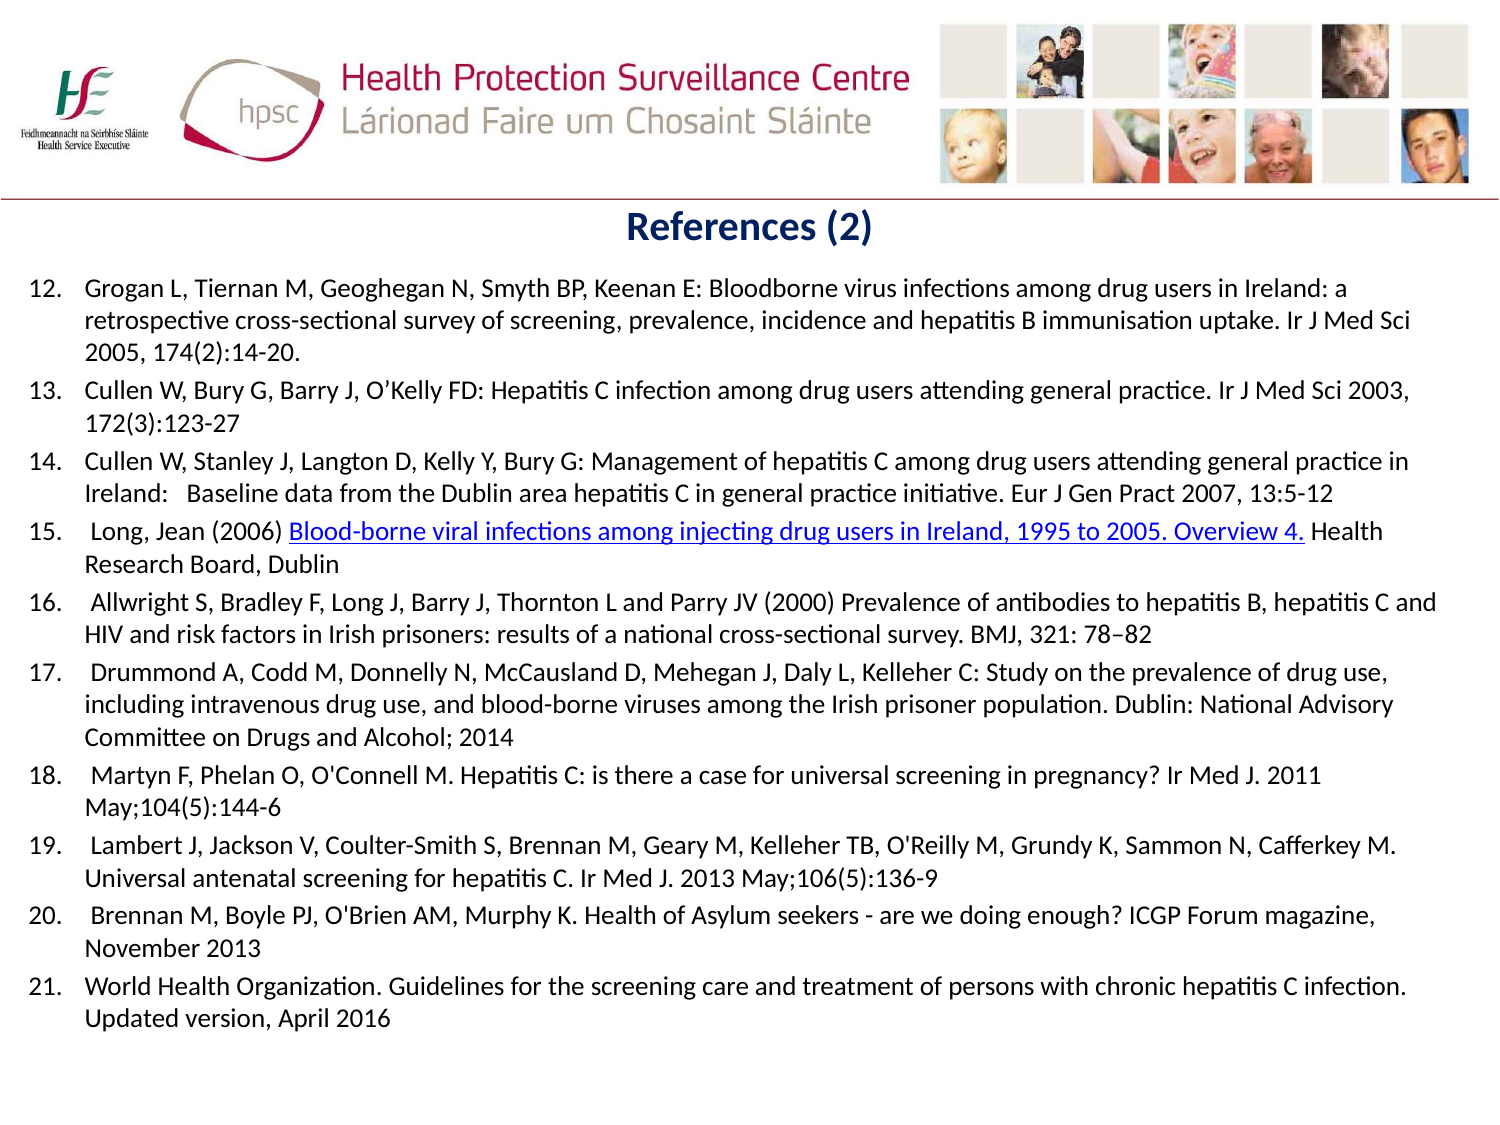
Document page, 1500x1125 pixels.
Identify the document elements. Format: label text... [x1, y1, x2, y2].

text_box Grogan L, Tiernan M, Geoghegan N, Smyth BP, Keenan E: Bloodborne virus infections among drug users in Ireland: a retrospective cross-sectional survey of screening, prevalence, incidence and hepatitis B immunisation uptake. Ir J Med Sci 2005, 174(2):14-20. Cullen W, Bury G, Barry J, O’Kelly FD: Hepatitis C infection among drug users attending general practice. Ir J Med Sci 2003, 172(3):123-27 Cullen W, Stanley J, Langton D, Kelly Y, Bury G: Management of hepatitis C among drug users attending general practice in Ireland: Baseline data from the Dublin area hepatitis C in general practice initiative. Eur J Gen Pract 2007, 13:5-12 Long, Jean (2006) Blood-borne viral infections among injecting drug users in Ireland, 1995 to 2005. Overview 4. Health Research Board, Dublin Allwright S, Bradley F, Long J, Barry J, Thornton L and Parry JV (2000) Prevalence of antibodies to hepatitis B, hepatitis C and HIV and risk factors in Irish prisoners: results of a national cross-sectional survey. BMJ, 321: 78–82 Drummond A, Codd M, Donnelly N, McCausland D, Mehegan J, Daly L, Kelleher C: Study on the prevalence of drug use, including intravenous drug use, and blood-borne viruses among the Irish prisoner population. Dublin: National Advisory Committee on Drugs and Alcohol; 2014 Martyn F, Phelan O, O'Connell M. Hepatitis C: is there a case for universal screening in pregnancy? Ir Med J. 2011 May;104(5):144-6 Lambert J, Jackson V, Coulter-Smith S, Brennan M, Geary M, Kelleher TB, O'Reilly M, Grundy K, Sammon N, Cafferkey M. Universal antenatal screening for hepatitis C. Ir Med J. 2013 May;106(5):136-9 Brennan M, Boyle PJ, O'Brien AM, Murphy K. Health of Asylum seekers - are we doing enough? ICGP Forum magazine, November 2013 World Health Organization. Guidelines for the screening care and treatment of persons with chronic hepatitis C infection. Updated version, April 2016 [13, 262, 1487, 1083]
title References (2) [74, 210, 1426, 249]
picture [0, 0, 1500, 201]
